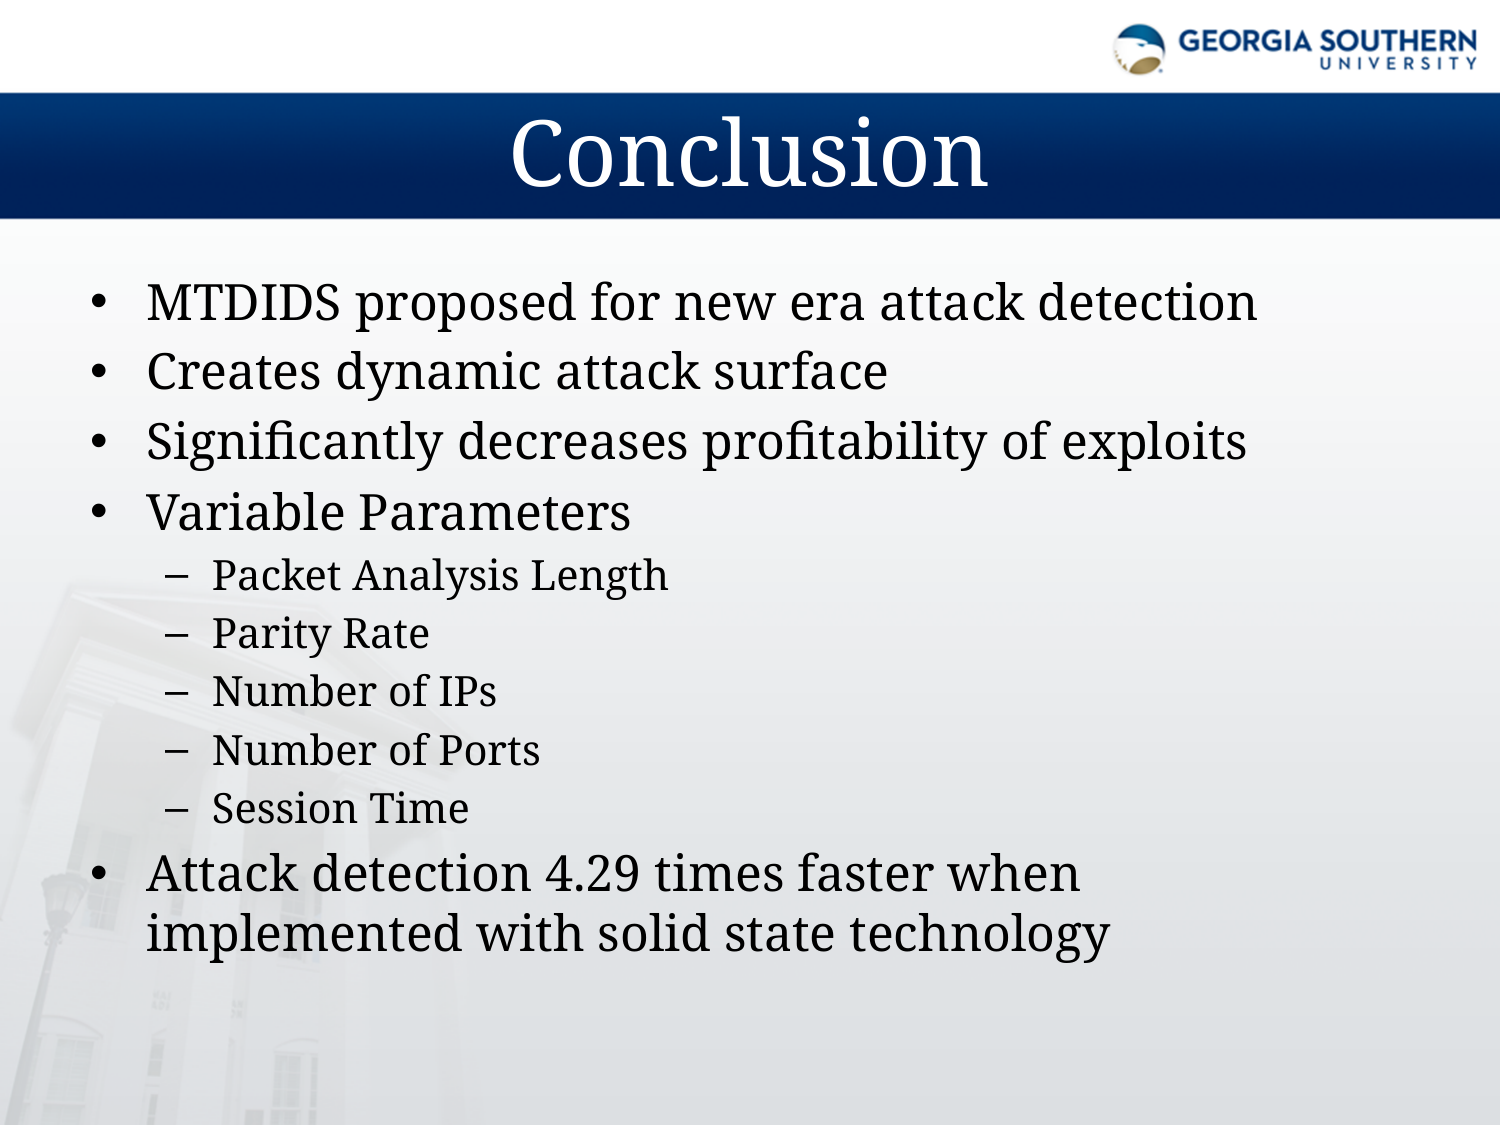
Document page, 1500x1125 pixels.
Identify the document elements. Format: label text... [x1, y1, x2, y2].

picture [0, 0, 1500, 1125]
list MTDIDS proposed for new era attack detection Creates dynamic attack surface Significantly decreases profitability of exploits Variable Parameters Packet Analysis Length Parity Rate Number of IPs Number of Ports Session Time Attack detection 4.29 times faster when implemented with solid state technology [75, 262, 1425, 1075]
title Conclusion [75, 56, 1425, 244]
